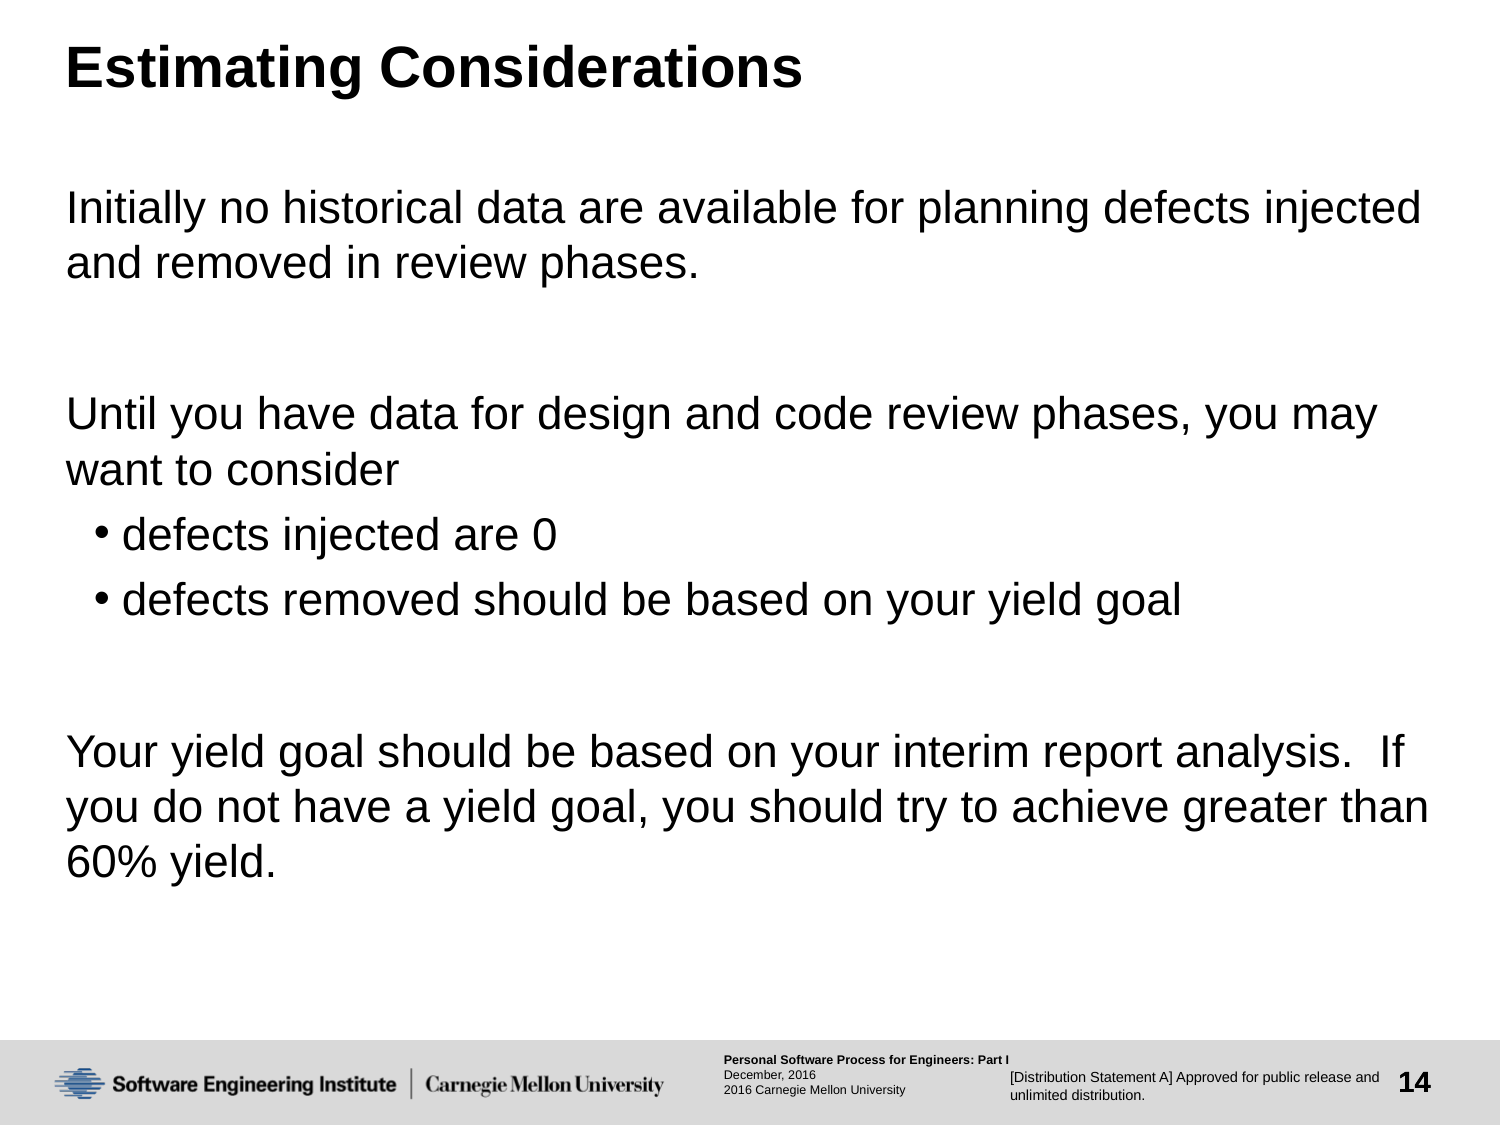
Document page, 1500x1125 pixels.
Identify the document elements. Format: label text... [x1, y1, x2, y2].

title Estimating Considerations [65, 37, 1313, 148]
list Initially no historical data are available for planning defects injected and removed in review phases. Until you have data for design and code review phases, you may want to consider defects injected are 0 defects removed should be based on your yield goal Your yield goal should be based on your interim report analysis. If you do not have a yield goal, you should try to achieve greater than 60% yield. [65, 177, 1431, 1000]
picture [46, 1061, 673, 1104]
